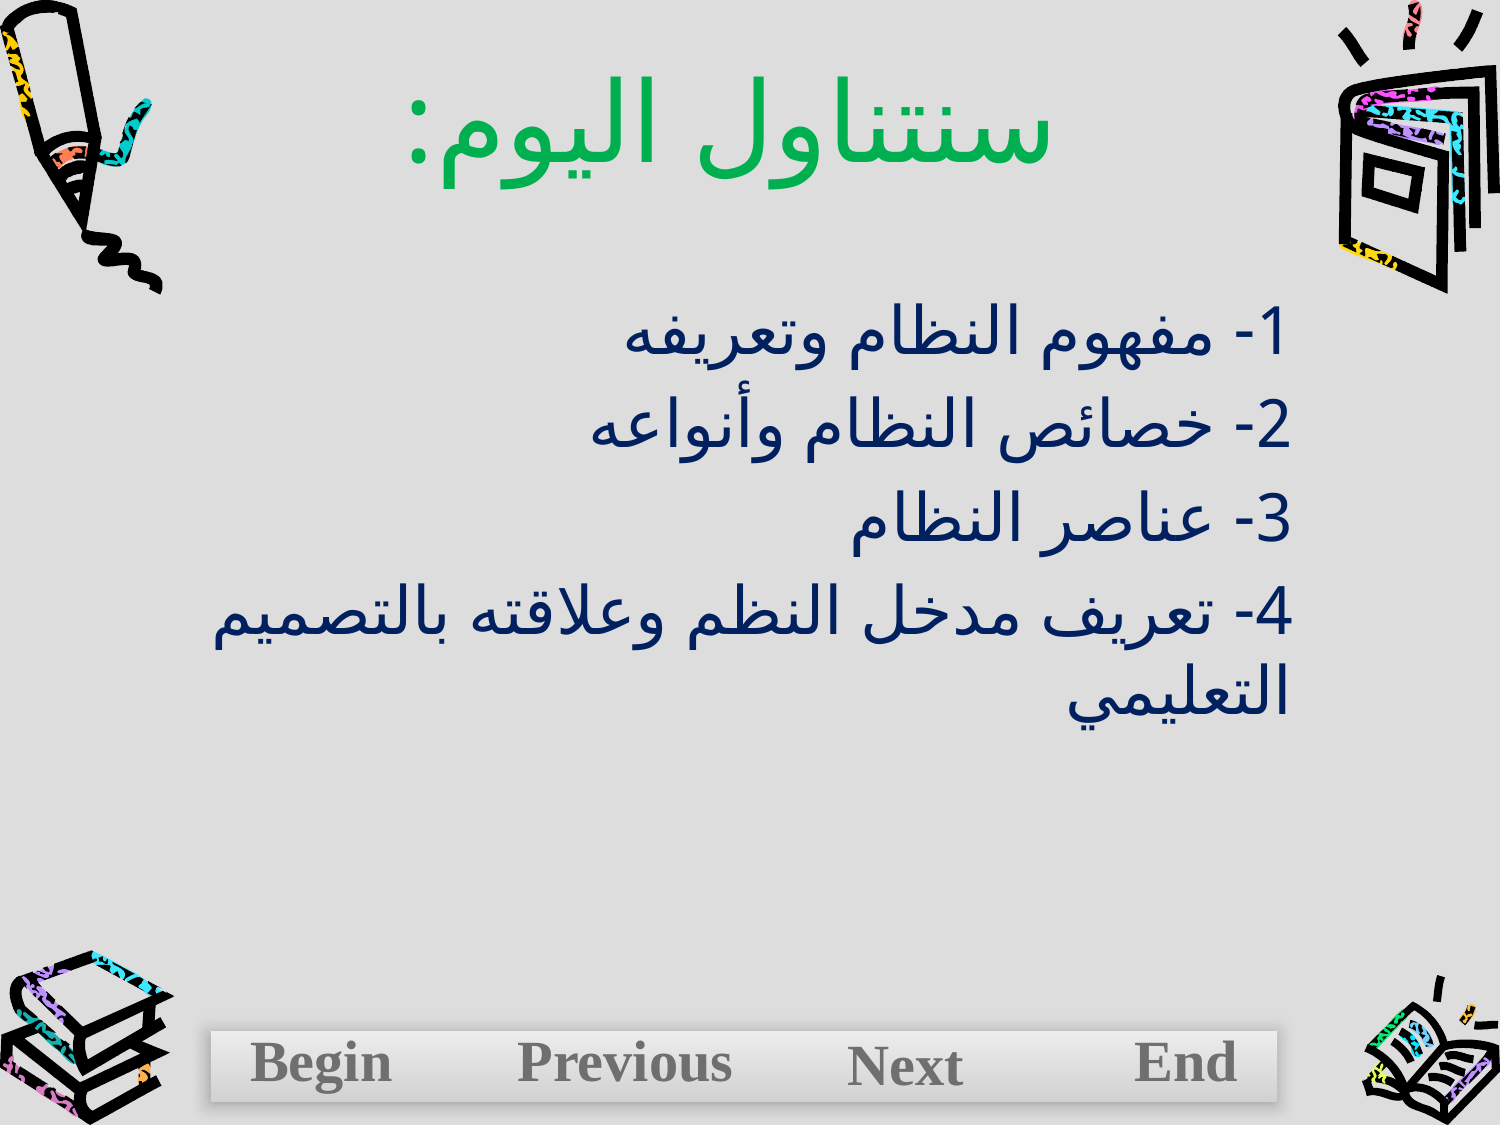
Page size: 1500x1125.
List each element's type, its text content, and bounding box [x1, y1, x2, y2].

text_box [210, 1015, 1278, 1106]
title سنتناول اليوم: [93, 0, 1369, 235]
subtitle 1- مفهوم النظام وتعريفه 2- خصائص النظام وأنواعه 3- عناصر النظام 4- تعريف مدخل النظم وعلاقته بالتصميم التعليمي [163, 280, 1309, 469]
